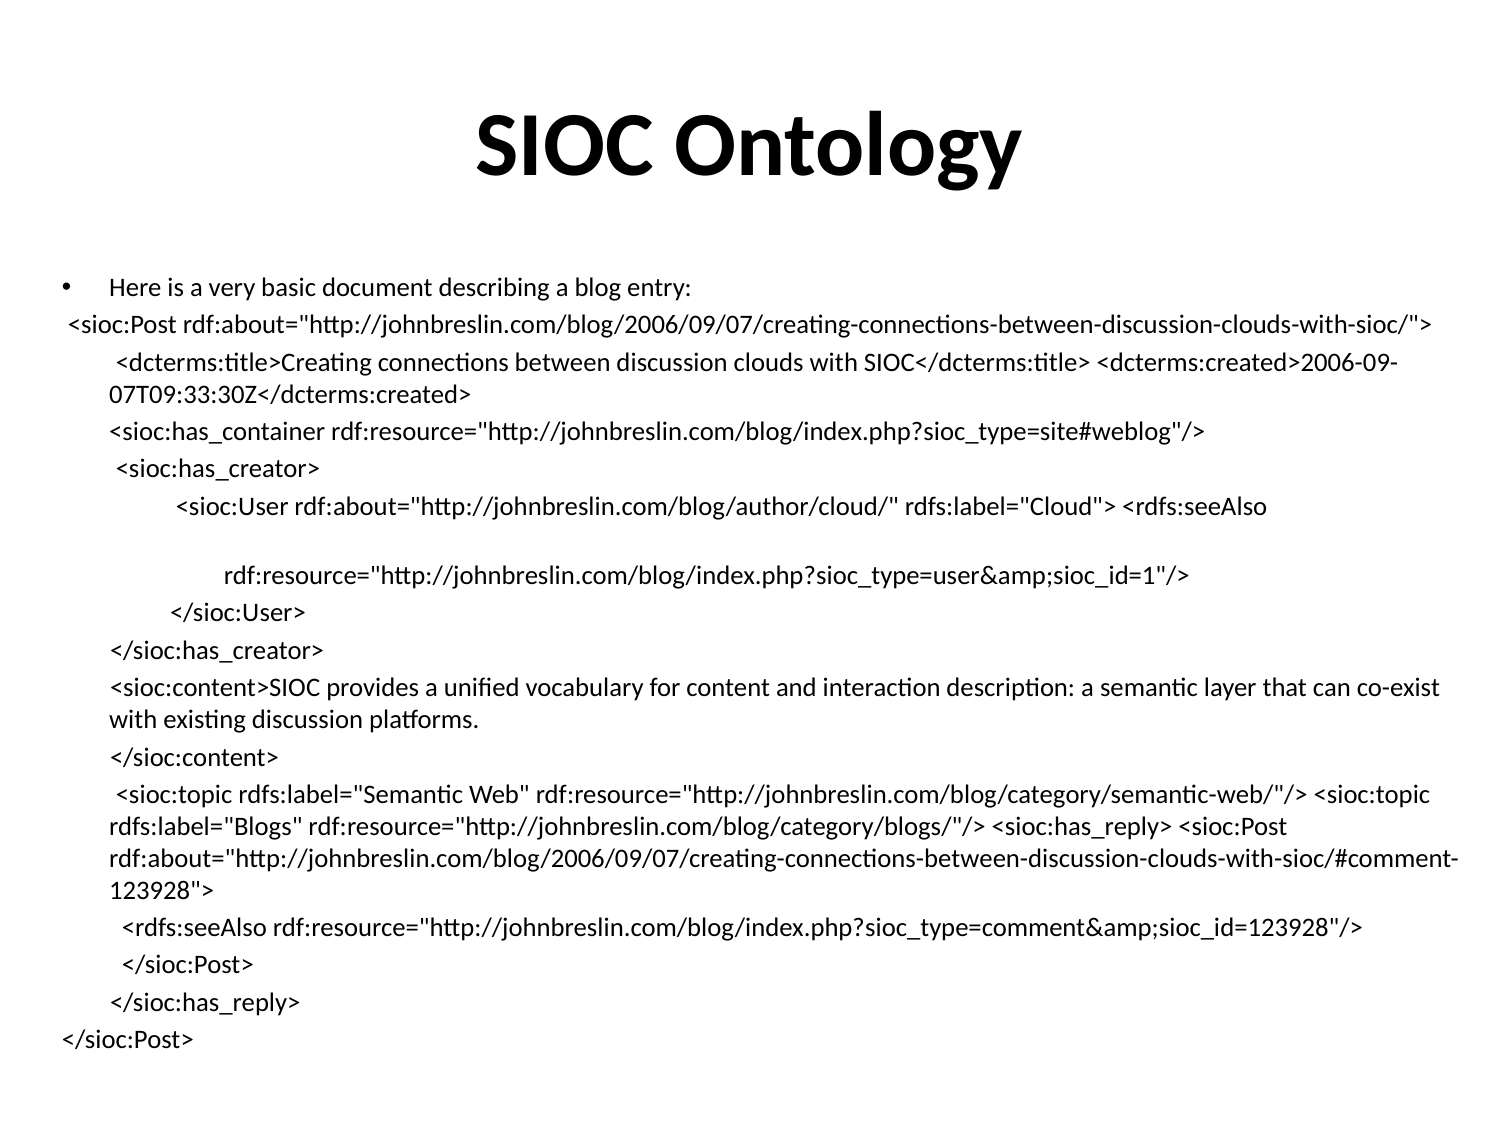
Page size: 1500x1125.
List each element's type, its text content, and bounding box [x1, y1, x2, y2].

list Here is a very basic document describing a blog entry: <sioc:Post rdf:about="http://johnbreslin.com/blog/2006/09/07/creating-connections-between-discussion-clouds-with-sioc/"> <dcterms:title>Creating connections between discussion clouds with SIOC</dcterms:title> <dcterms:created>2006-09-07T09:33:30Z</dcterms:created> <sioc:has_container rdf:resource="http://johnbreslin.com/blog/index.php?sioc_type=site#weblog"/> <sioc:has_creator> <sioc:User rdf:about="http://johnbreslin.com/blog/author/cloud/" rdfs:label="Cloud"> <rdfs:seeAlso rdf:resource="http://johnbreslin.com/blog/index.php?sioc_type=user&amp;sioc_id=1"/> </sioc:User> </sioc:has_creator> <sioc:content>SIOC provides a unified vocabulary for content and interaction description: a semantic layer that can co-exist with existing discussion platforms. </sioc:content> <sioc:topic rdfs:label="Semantic Web" rdf:resource="http://johnbreslin.com/blog/category/semantic-web/"/> <sioc:topic rdfs:label="Blogs" rdf:resource="http://johnbreslin.com/blog/category/blogs/"/> <sioc:has_reply> <sioc:Post rdf:about="http://johnbreslin.com/blog/2006/09/07/creating-connections-between-discussion-clouds-with-sioc/#comment-123928"> <rdfs:seeAlso rdf:resource="http://johnbreslin.com/blog/index.php?sioc_type=comment&amp;sioc_id=123928"/> </sioc:Post> </sioc:has_reply> </sioc:Post> [46, 262, 1500, 1090]
title SIOC Ontology [75, 45, 1425, 233]
